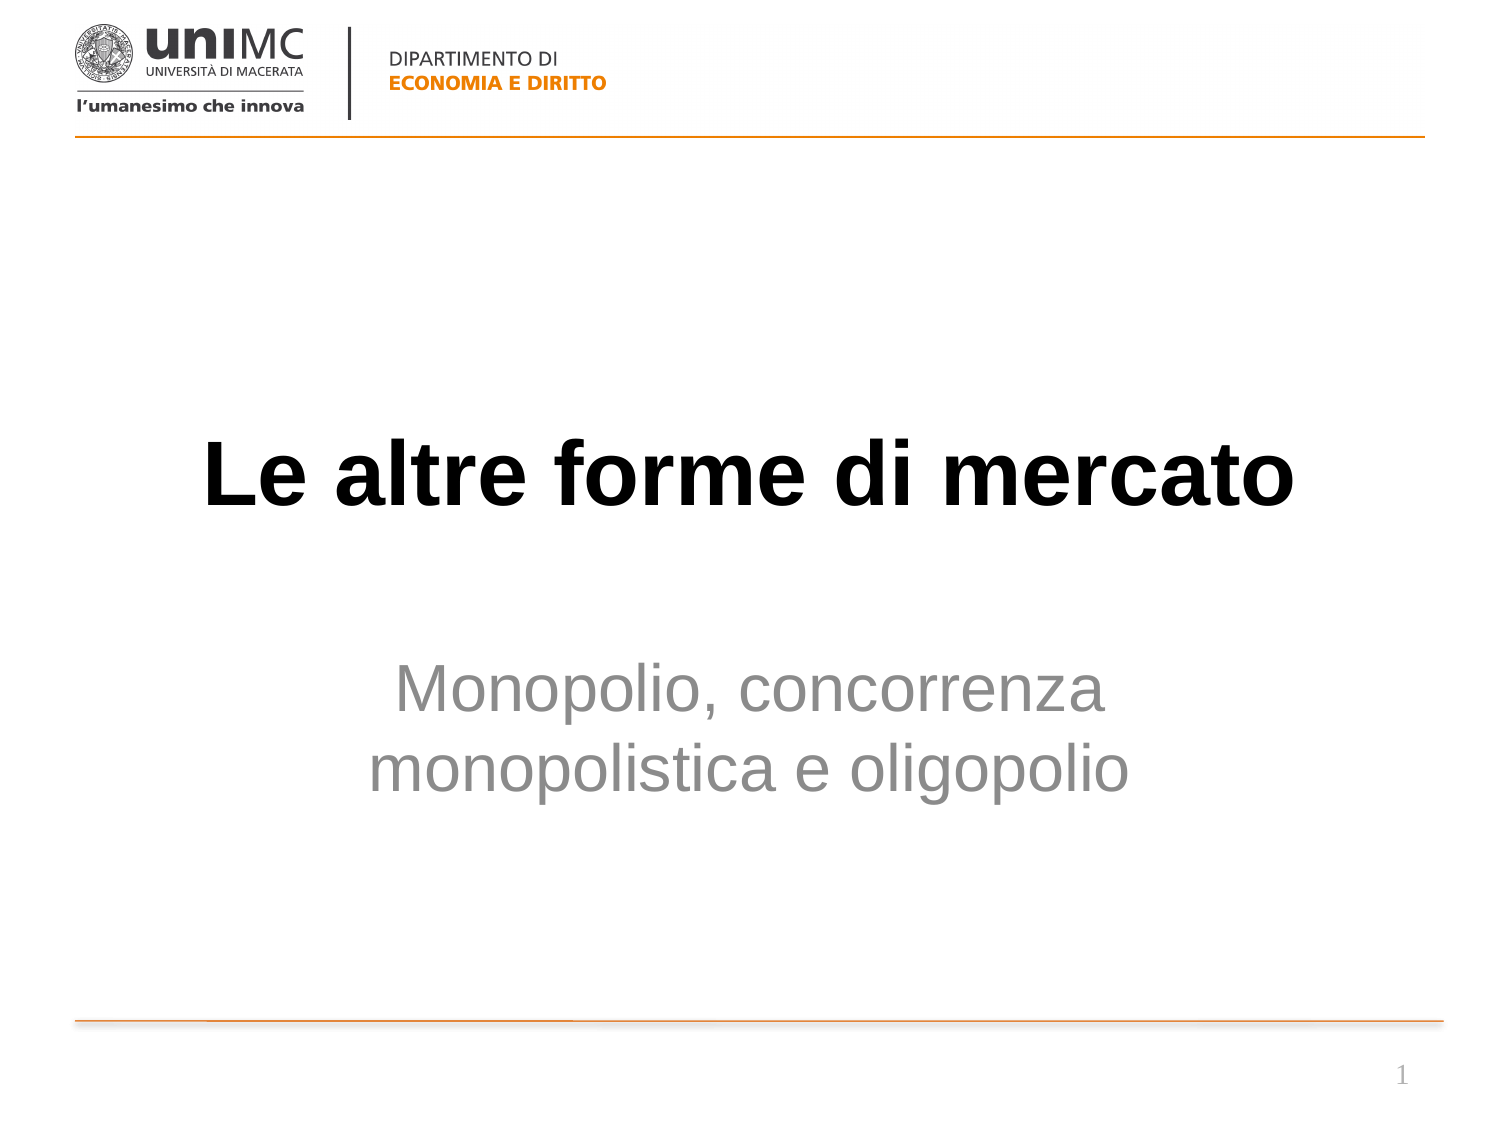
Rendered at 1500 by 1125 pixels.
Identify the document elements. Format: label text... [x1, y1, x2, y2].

slide_number 1 [1074, 1042, 1425, 1103]
title Le altre forme di mercato [112, 375, 1388, 563]
subtitle Monopolio, concorrenza monopolistica e oligopolio [225, 637, 1275, 925]
picture [75, 24, 1425, 138]
